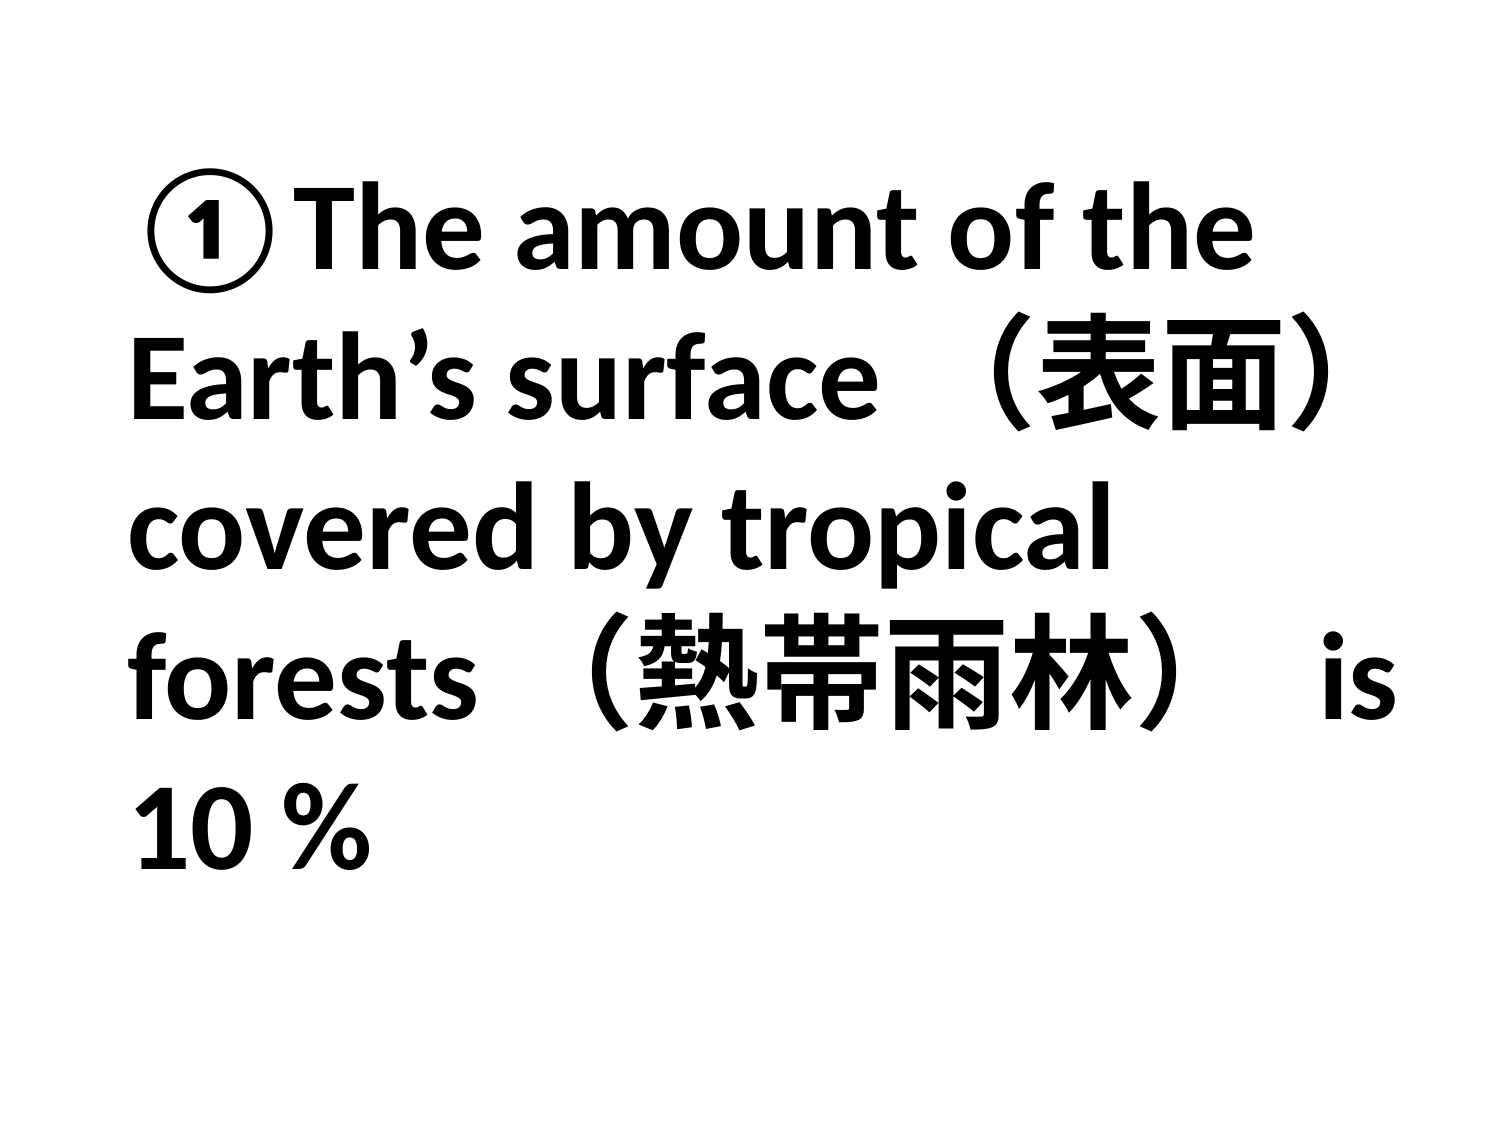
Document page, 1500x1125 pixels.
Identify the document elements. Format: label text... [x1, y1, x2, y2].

subtitle ①The amount of the Earth’s surface（表面） covered by tropical forests（熱帯雨林） is 10 % [112, 137, 1459, 941]
